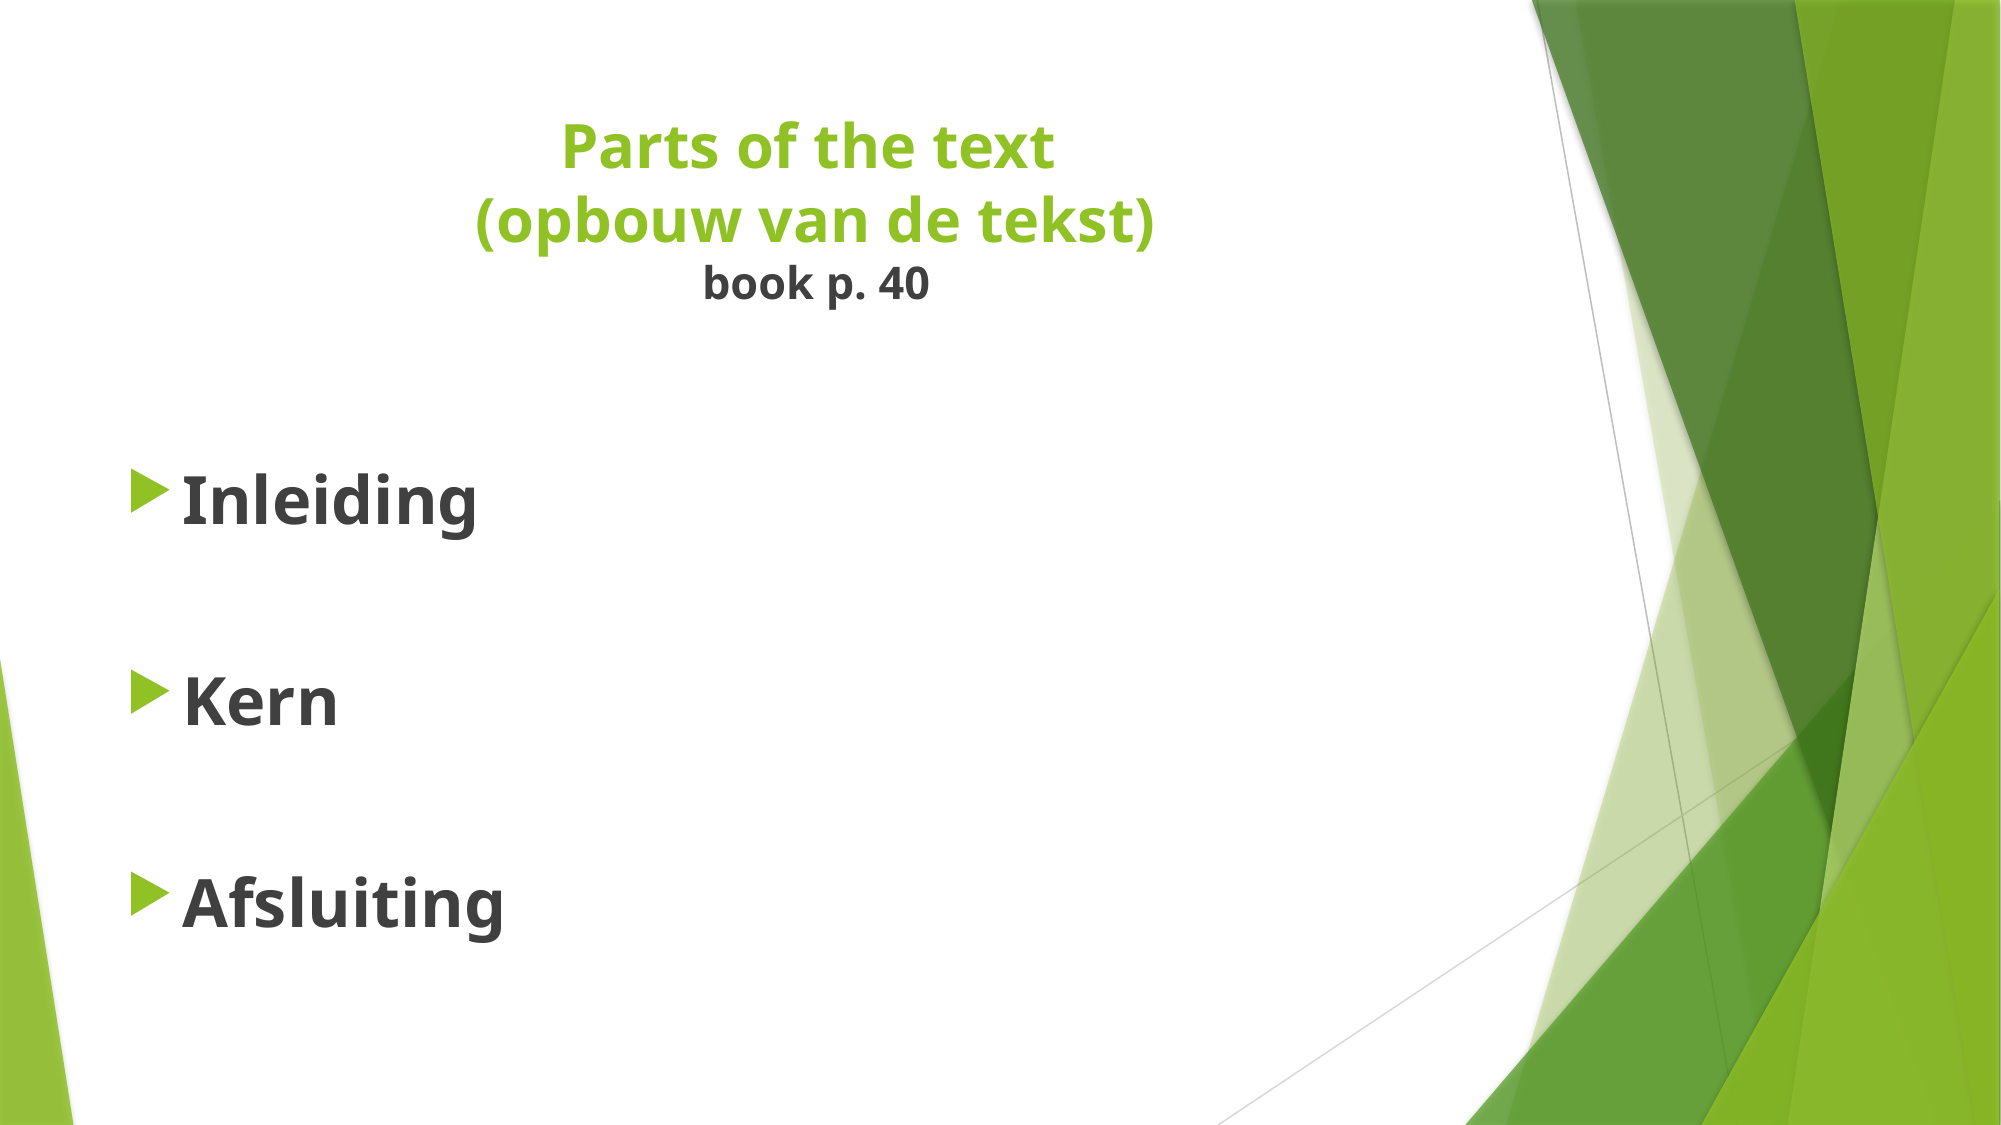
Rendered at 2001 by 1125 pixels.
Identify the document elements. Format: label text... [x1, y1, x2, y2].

title Parts of the text (opbouw van de tekst) book p. 40 [111, 99, 1522, 317]
list Inleiding Kern Afsluiting [111, 450, 1522, 992]
